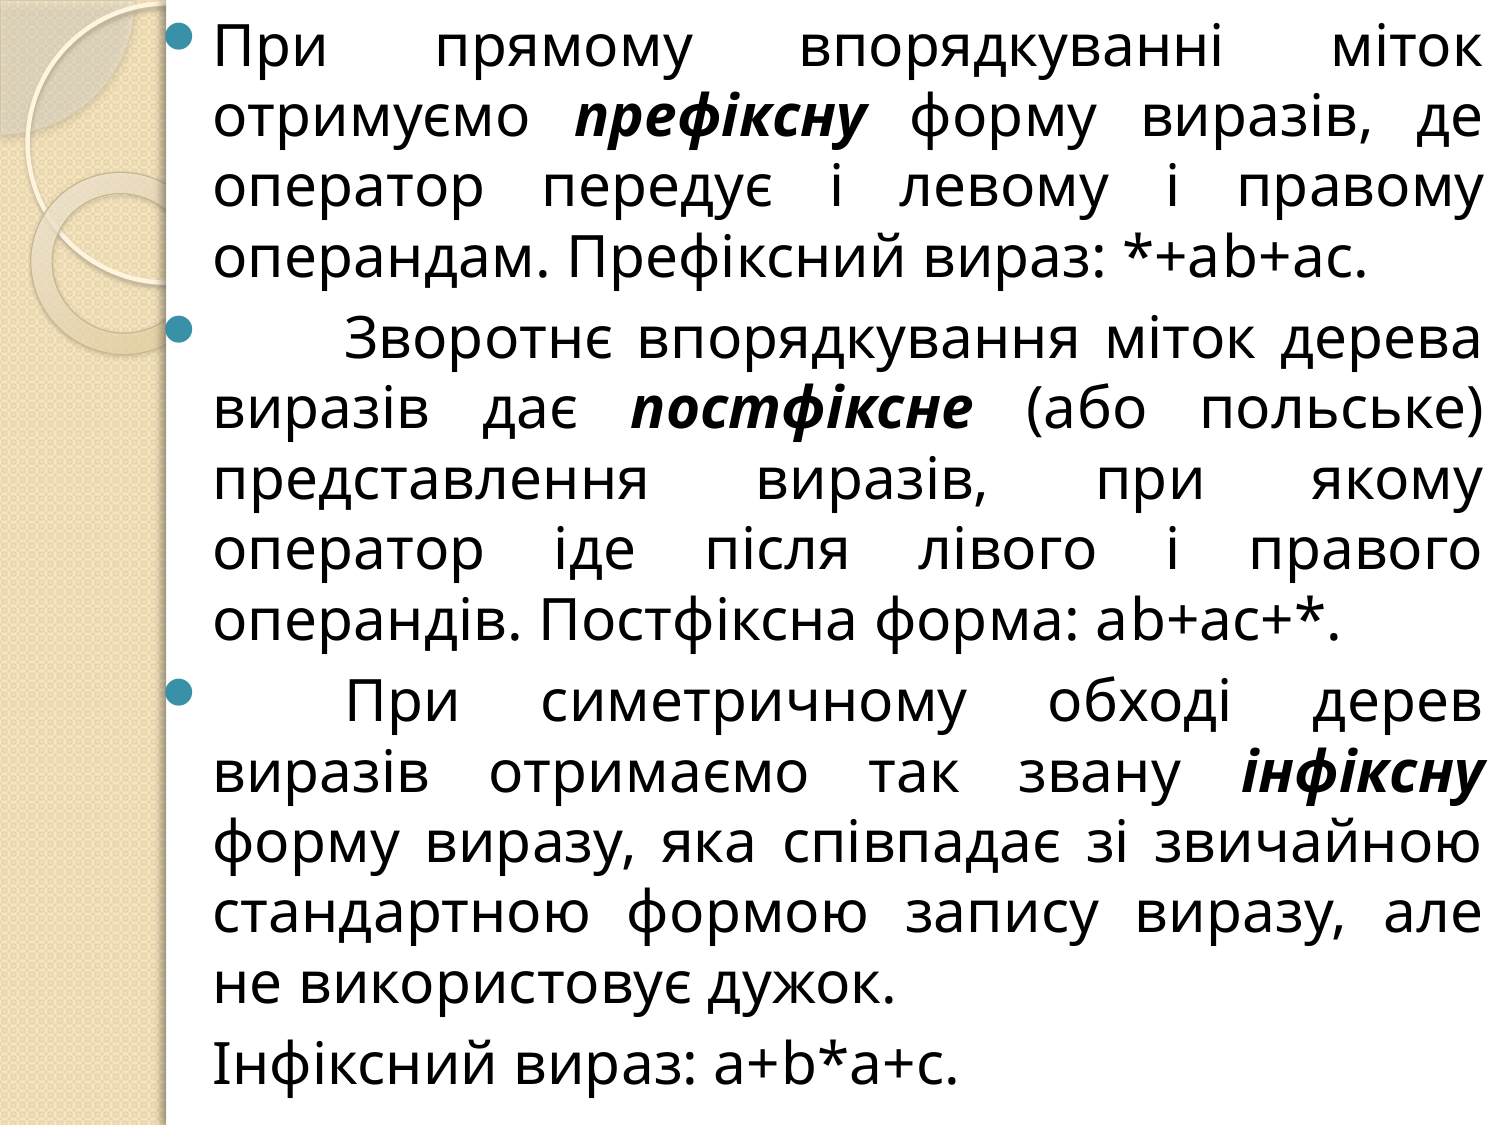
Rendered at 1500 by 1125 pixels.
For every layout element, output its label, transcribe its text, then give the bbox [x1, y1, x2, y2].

list При прямому впорядкуванні міток отримуємо префіксну форму виразів, де оператор передує і левому і правому операндам. Префіксний вираз: *+аb+ас. Зворотнє впорядкування міток дерева виразів дає постфіксне (або польське) представлення виразів, при якому оператор іде після лівого і правого операндів. Постфіксна форма: аb+ас+*. При симетричному обході дерев виразів отримаємо так звану інфіксну форму виразу, яка співпадає зі звичайною стандартною формою запису виразу, але не використовує дужок. Інфіксний вираз: а+b*а+с. [140, 0, 1500, 1125]
